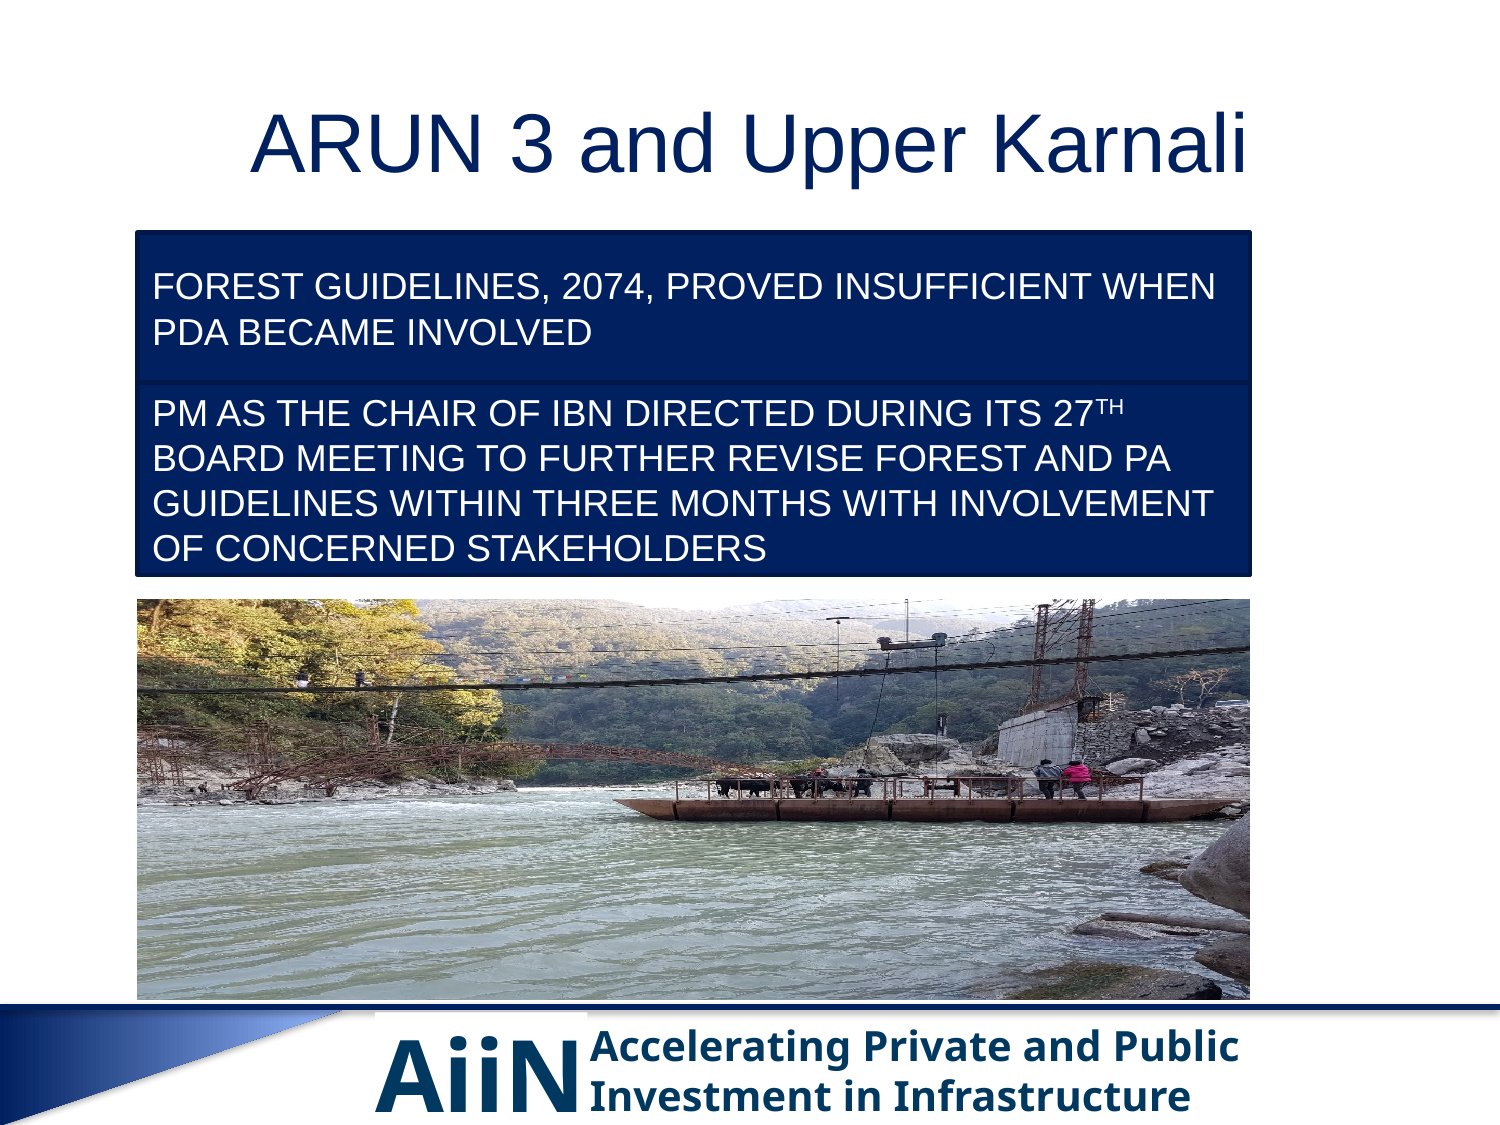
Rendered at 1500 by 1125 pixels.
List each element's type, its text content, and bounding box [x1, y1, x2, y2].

text_box FOREST GUIDELINES, 2074, PROVED INSUFFICIENT WHEN PDA BECAME INVOLVED [135, 230, 1252, 380]
title ARUN 3 and Upper Karnali [75, 45, 1425, 233]
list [137, 599, 1251, 1000]
text_box PM AS THE CHAIR OF IBN DIRECTED DURING ITS 27TH BOARD MEETING TO FURTHER REVISE FOREST AND PA GUIDELINES WITHIN THREE MONTHS WITH INVOLVEMENT OF CONCERNED STAKEHOLDERS [135, 380, 1252, 577]
